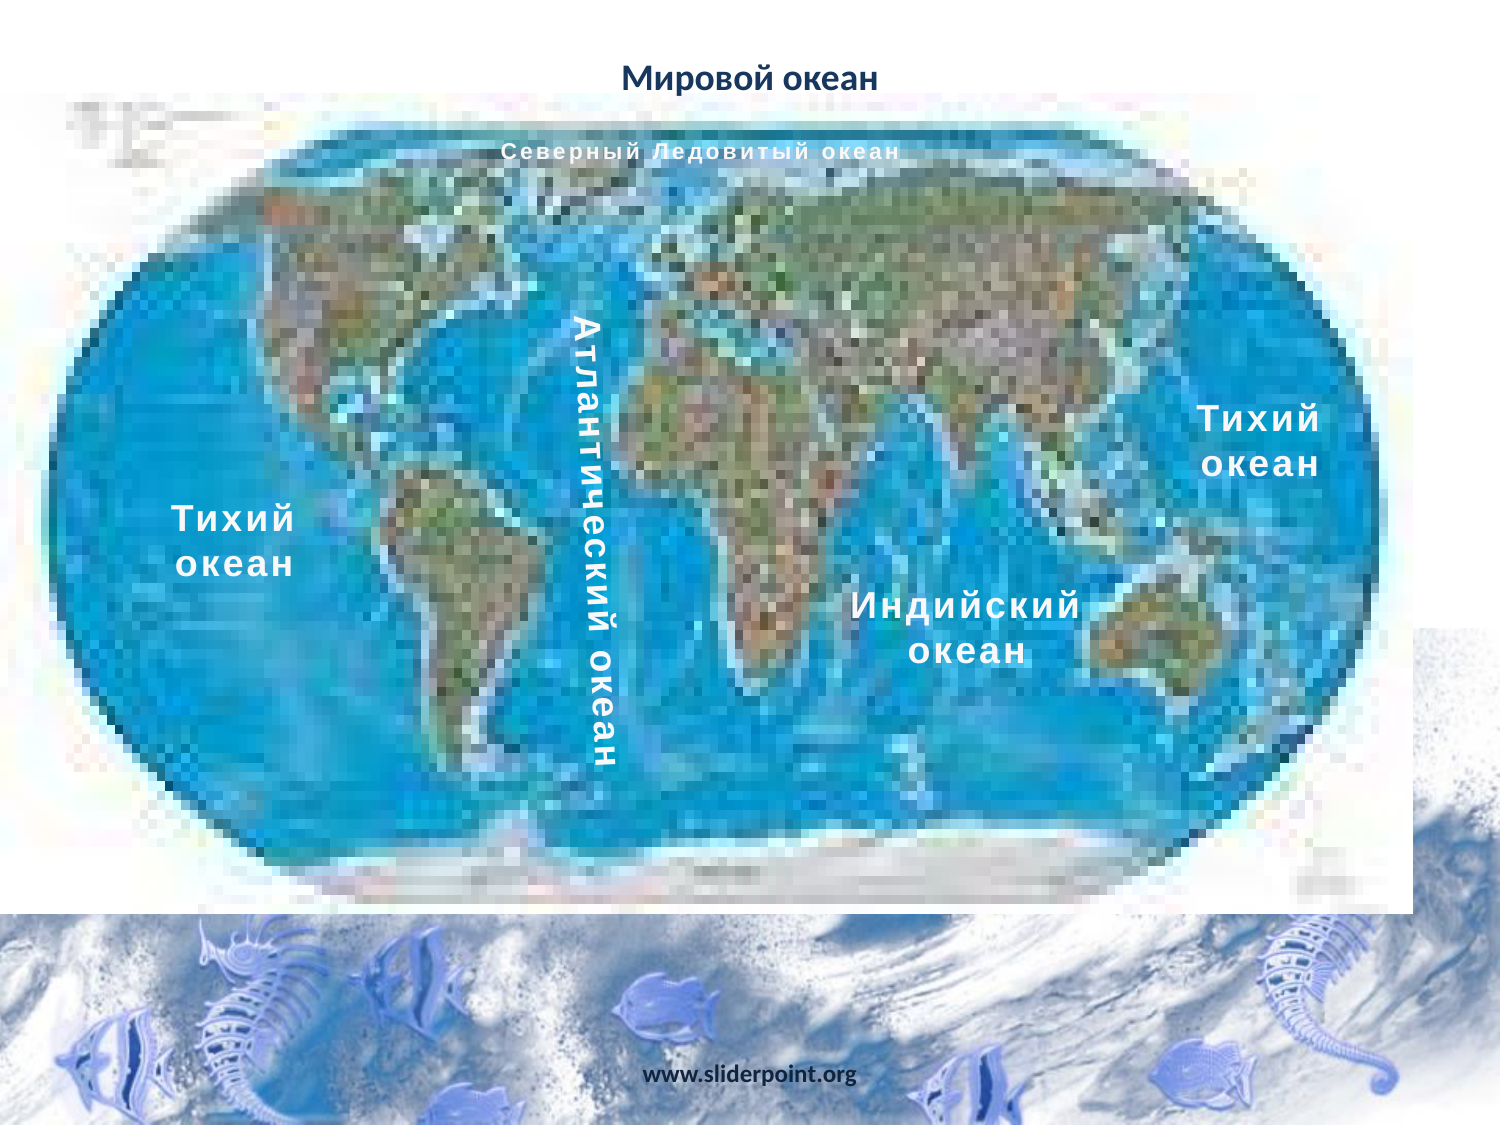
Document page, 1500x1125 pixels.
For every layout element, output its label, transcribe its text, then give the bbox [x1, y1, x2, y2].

picture [0, 93, 1500, 1125]
title Мировой океан [75, 45, 1425, 106]
footer www.sliderpoint.org [512, 1042, 988, 1103]
